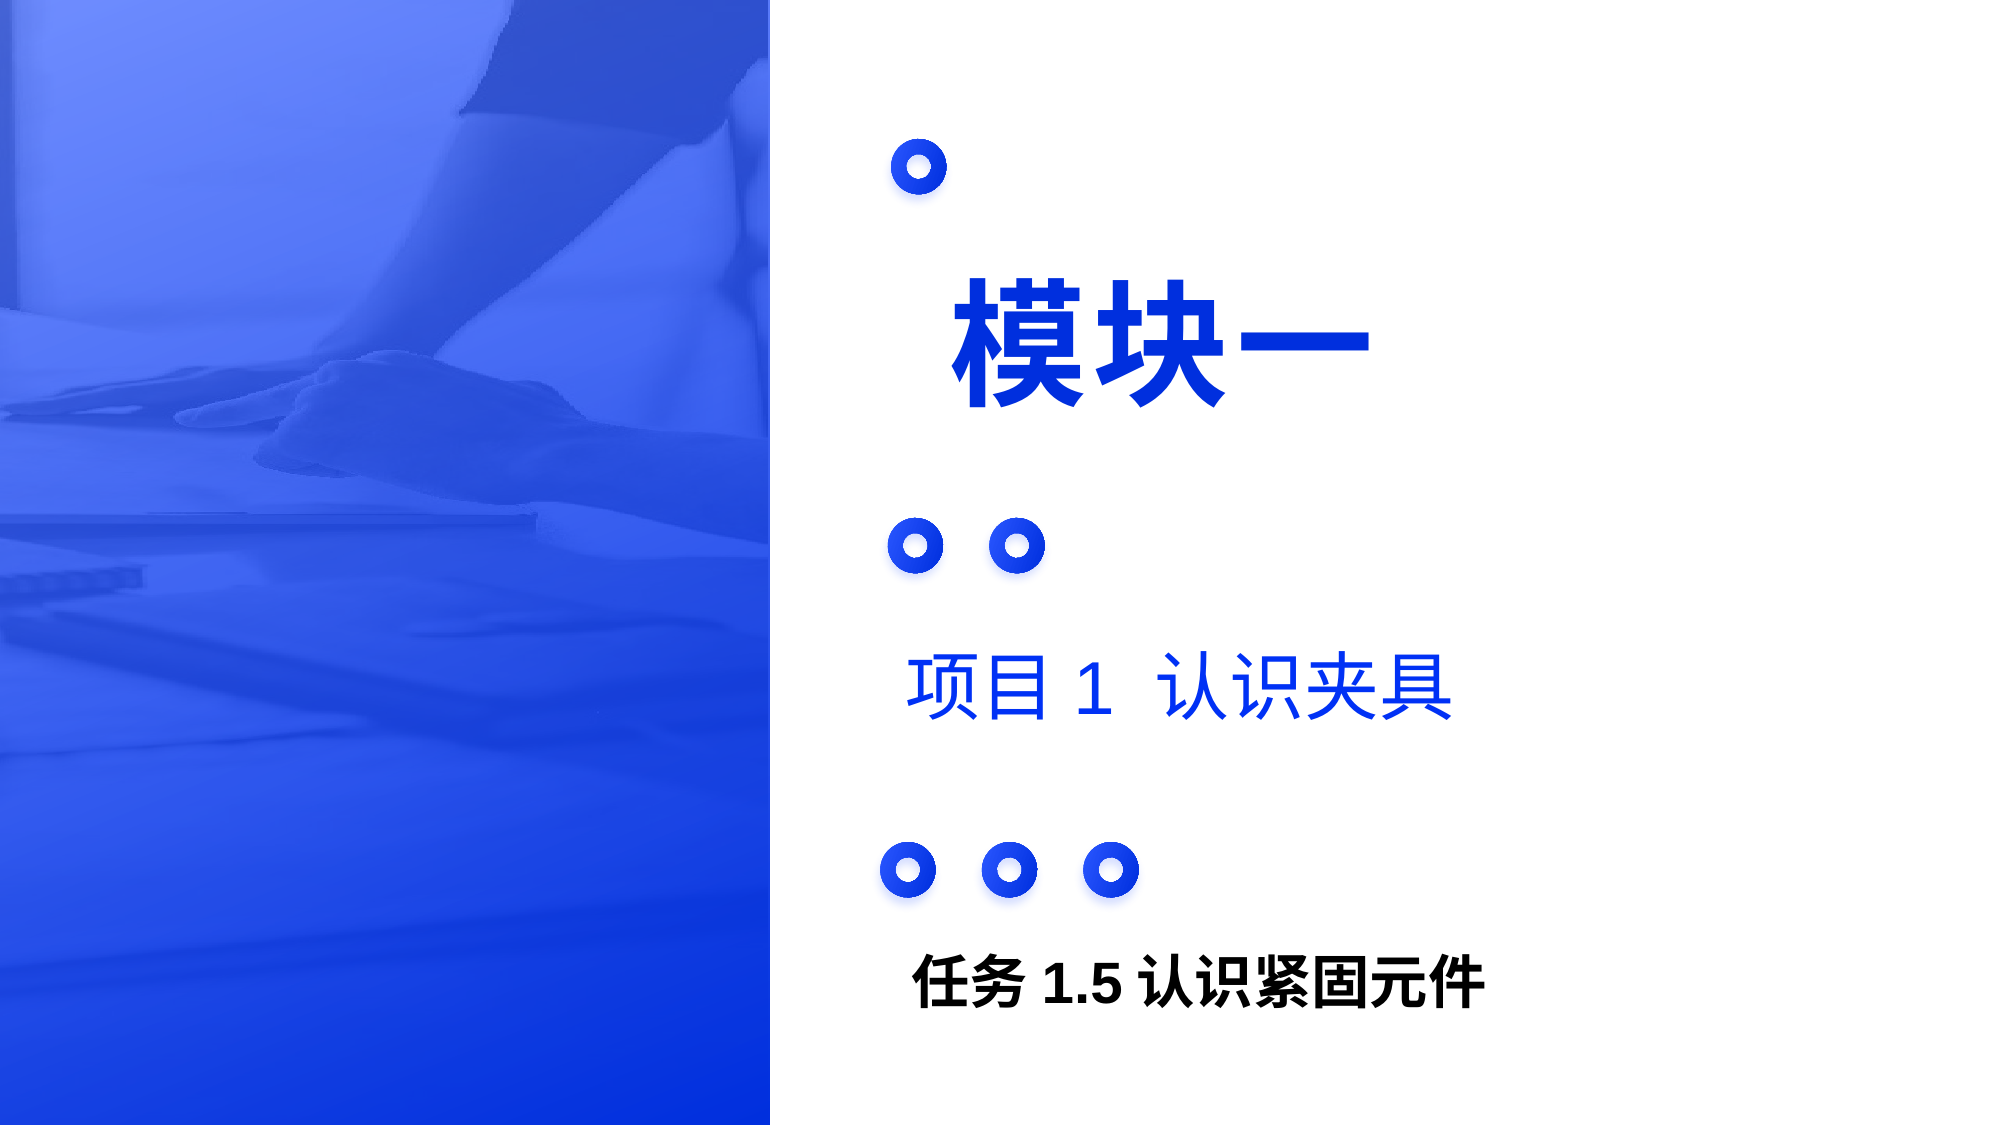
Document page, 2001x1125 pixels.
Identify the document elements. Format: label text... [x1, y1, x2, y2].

text_box 项目1 认识夹具 [890, 587, 1847, 913]
text_box [879, 841, 937, 899]
picture [0, 0, 768, 1125]
text_box 模块一 [934, 250, 1703, 369]
text_box [988, 516, 1046, 575]
text_box [886, 516, 945, 575]
text_box [890, 137, 948, 196]
text_box [980, 841, 1039, 899]
text_box 任务1.5认识紧固元件 [896, 938, 1881, 1023]
text_box [1082, 841, 1140, 899]
